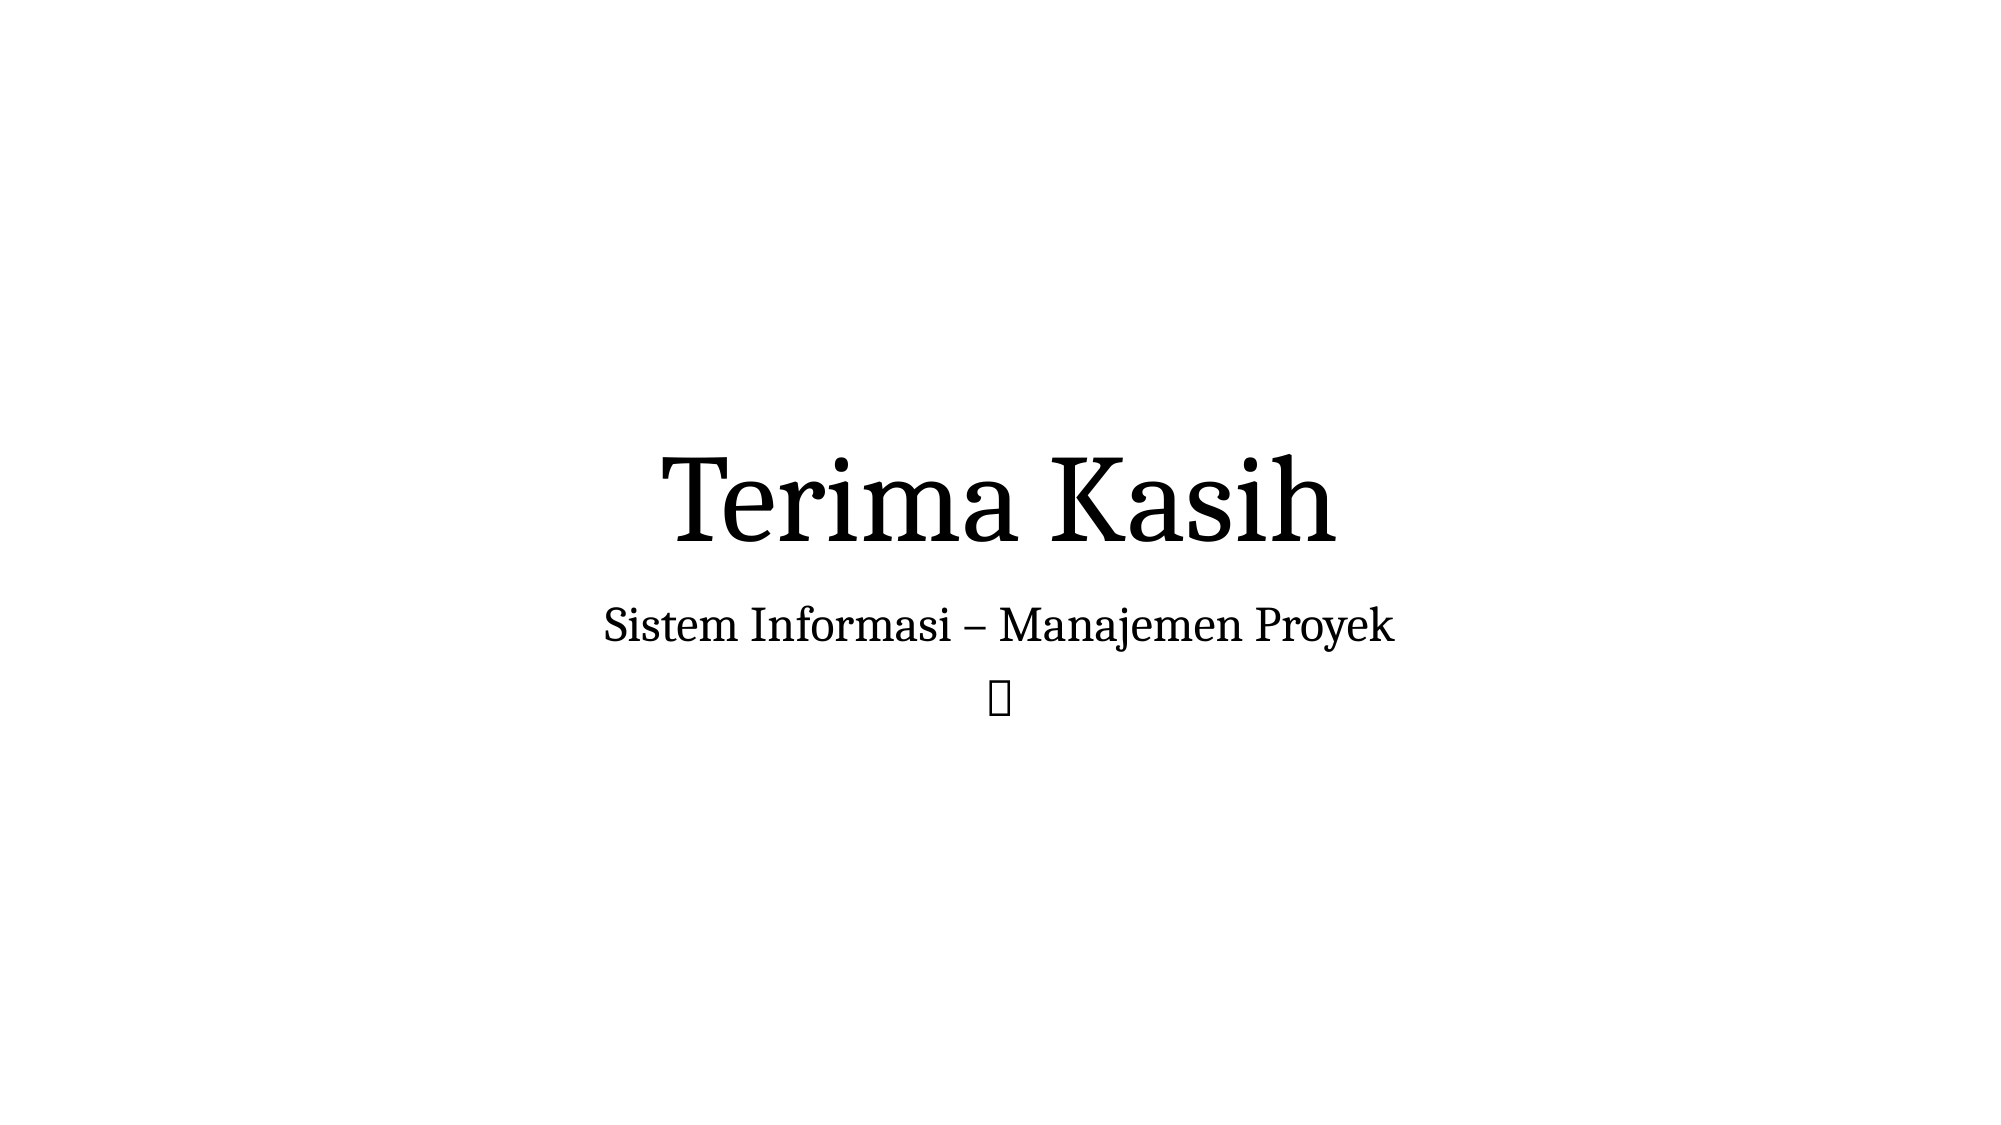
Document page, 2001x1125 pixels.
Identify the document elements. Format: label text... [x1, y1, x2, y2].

title Terima Kasih [249, 184, 1750, 576]
subtitle Sistem Informasi – Manajemen Proyek  [249, 590, 1750, 863]
